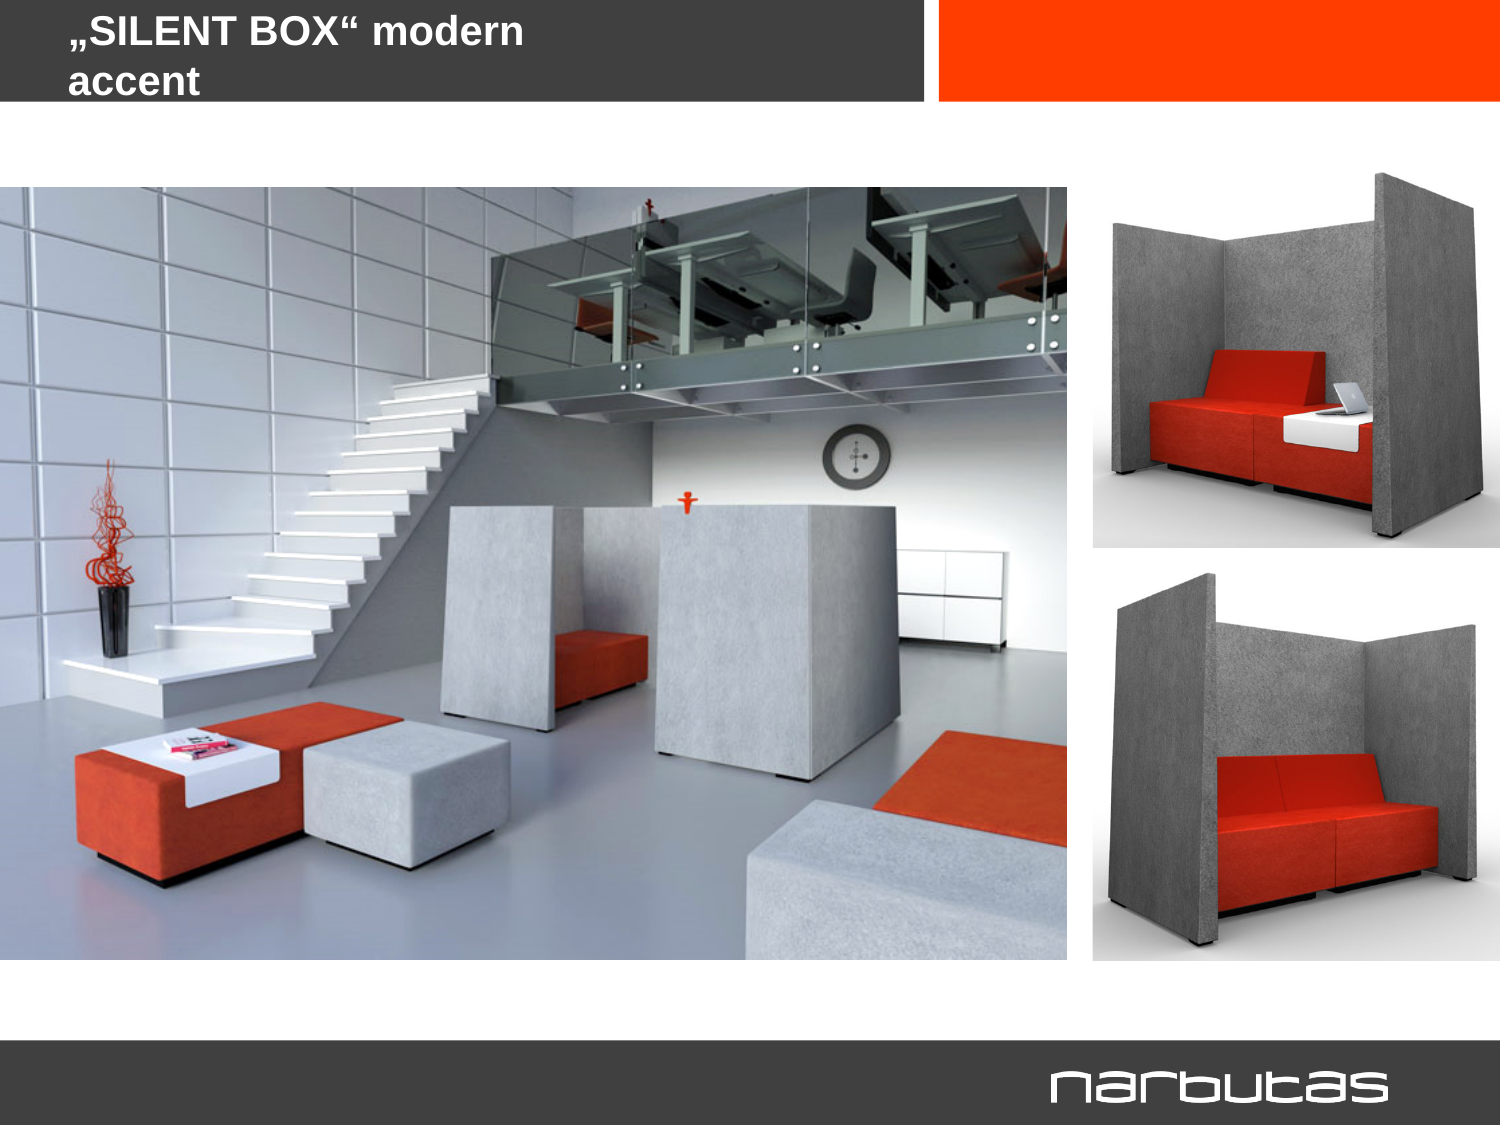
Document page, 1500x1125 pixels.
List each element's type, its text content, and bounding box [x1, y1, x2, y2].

picture [0, 186, 1068, 961]
picture [1092, 172, 1500, 549]
picture [1051, 1071, 1388, 1103]
title „SILENT BOX“ modern accent [53, 14, 557, 86]
picture [1092, 562, 1500, 962]
